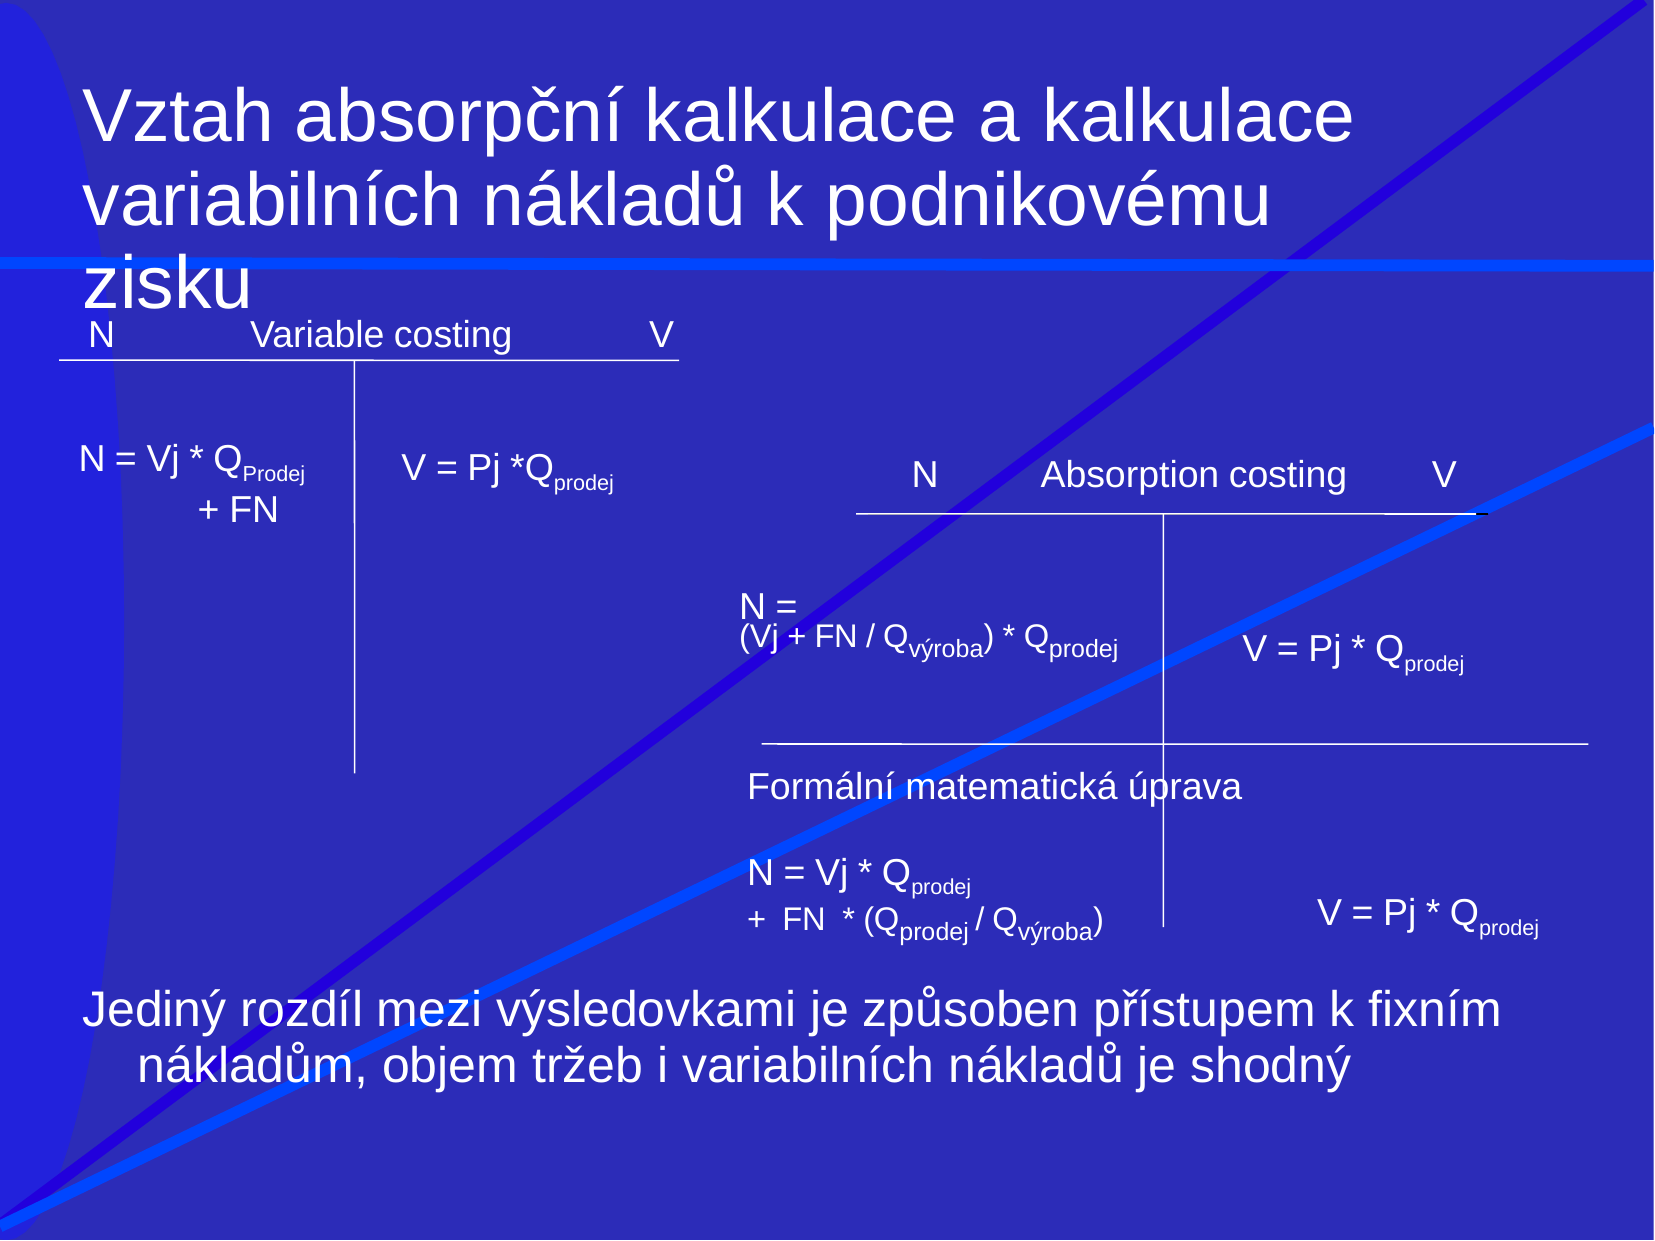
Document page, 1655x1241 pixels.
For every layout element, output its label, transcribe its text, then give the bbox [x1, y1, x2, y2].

text_box + FN * (Qprodej / Qvýroba) [745, 907, 1143, 953]
text_box Absorption costing [1038, 450, 1351, 496]
text_box N [909, 450, 941, 496]
text_box V = Pj * Qprodej [1240, 624, 1480, 676]
text_box V [647, 309, 677, 355]
text_box N = [737, 581, 801, 624]
text_box Jediný rozdíl mezi výsledovkami je způsoben přístupem k fixním nákladům, objem tržeb i variabilních nákladů je shodný [80, 981, 1505, 1093]
text_box Vztah absorpční kalkulace a kalkulace variabilních nákladů k podnikovému zisku [80, 73, 1463, 324]
text_box Variable costing [248, 309, 517, 355]
text_box V = Pj *Qprodej [399, 442, 629, 495]
text_box (Vj + FN / Qvýroba) * Qprodej [737, 624, 1162, 669]
text_box V = Pj * Qprodej [1315, 887, 1555, 940]
text_box Formální matematická úprava N = Vj * Qprodej [745, 762, 1245, 952]
text_box V [1429, 450, 1460, 496]
text_box N [86, 309, 118, 355]
text_box N = Vj * QProdej + FN [76, 442, 321, 530]
